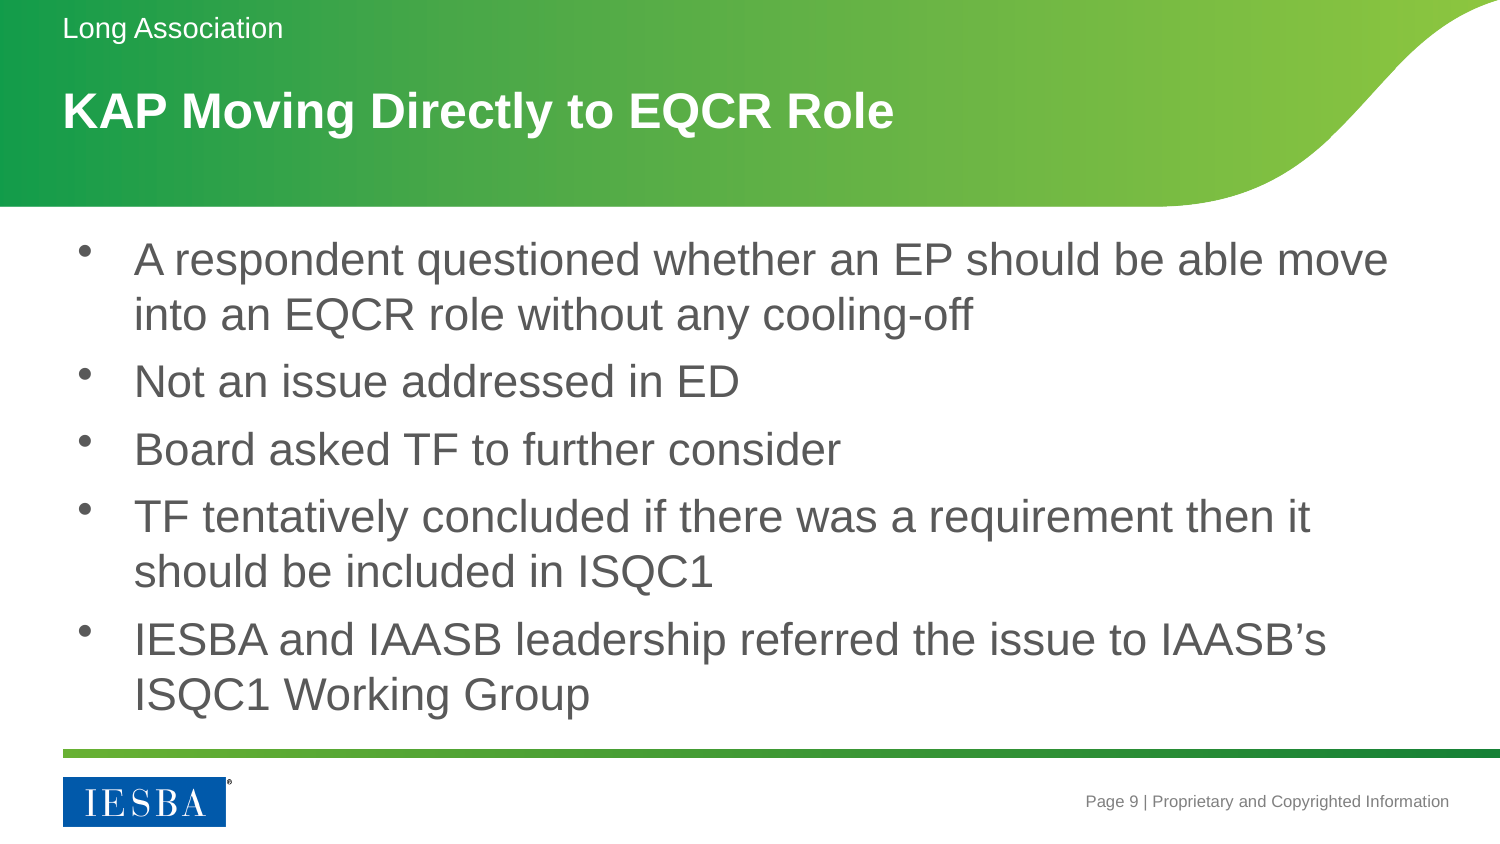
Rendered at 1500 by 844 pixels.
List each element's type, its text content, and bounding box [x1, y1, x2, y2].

picture [0, 0, 1500, 207]
title KAP Moving Directly to EQCR Role [62, 75, 1300, 142]
list A respondent questioned whether an EP should be able move into an EQCR role without any cooling-off Not an issue addressed in ED Board asked TF to further consider TF tentatively concluded if there was a requirement then it should be included in ISQC1 IESBA and IAASB leadership referred the issue to IAASB’s ISQC1 Working Group [62, 221, 1450, 694]
subtitle Long Association [62, 9, 500, 38]
picture [63, 777, 232, 827]
